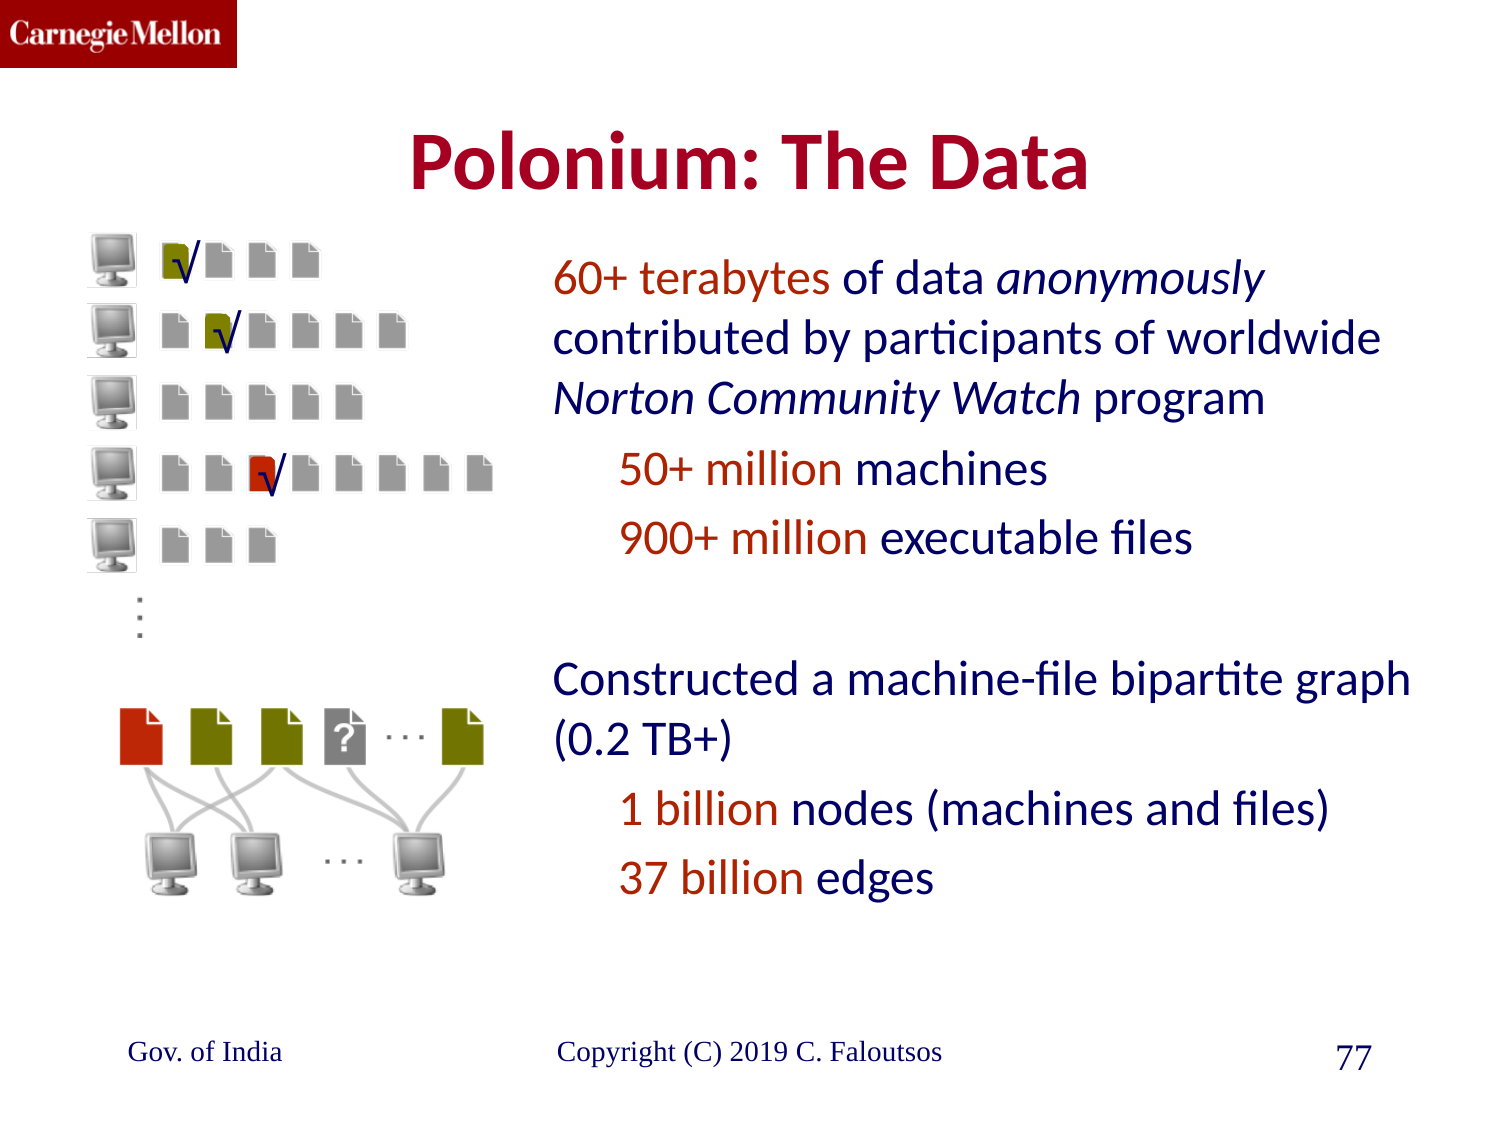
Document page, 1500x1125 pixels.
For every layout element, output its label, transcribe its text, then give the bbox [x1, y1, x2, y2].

picture [0, 0, 237, 68]
slide_number 77 [1074, 1024, 1388, 1101]
picture [87, 224, 495, 638]
title Polonium: The Data [112, 99, 1388, 213]
slide_number Gov. of India [112, 1024, 426, 1101]
list 60+ terabytes of data anonymously contributed by participants of worldwide Norton Community Watch program 50+ million machines 900+ million executable files Constructed a machine-file bipartite graph (0.2 TB+) 1 billion nodes (machines and files) 37 billion edges [537, 237, 1463, 981]
picture [74, 662, 521, 938]
footer Copyright (C) 2019 C. Faloutsos [512, 1024, 988, 1101]
